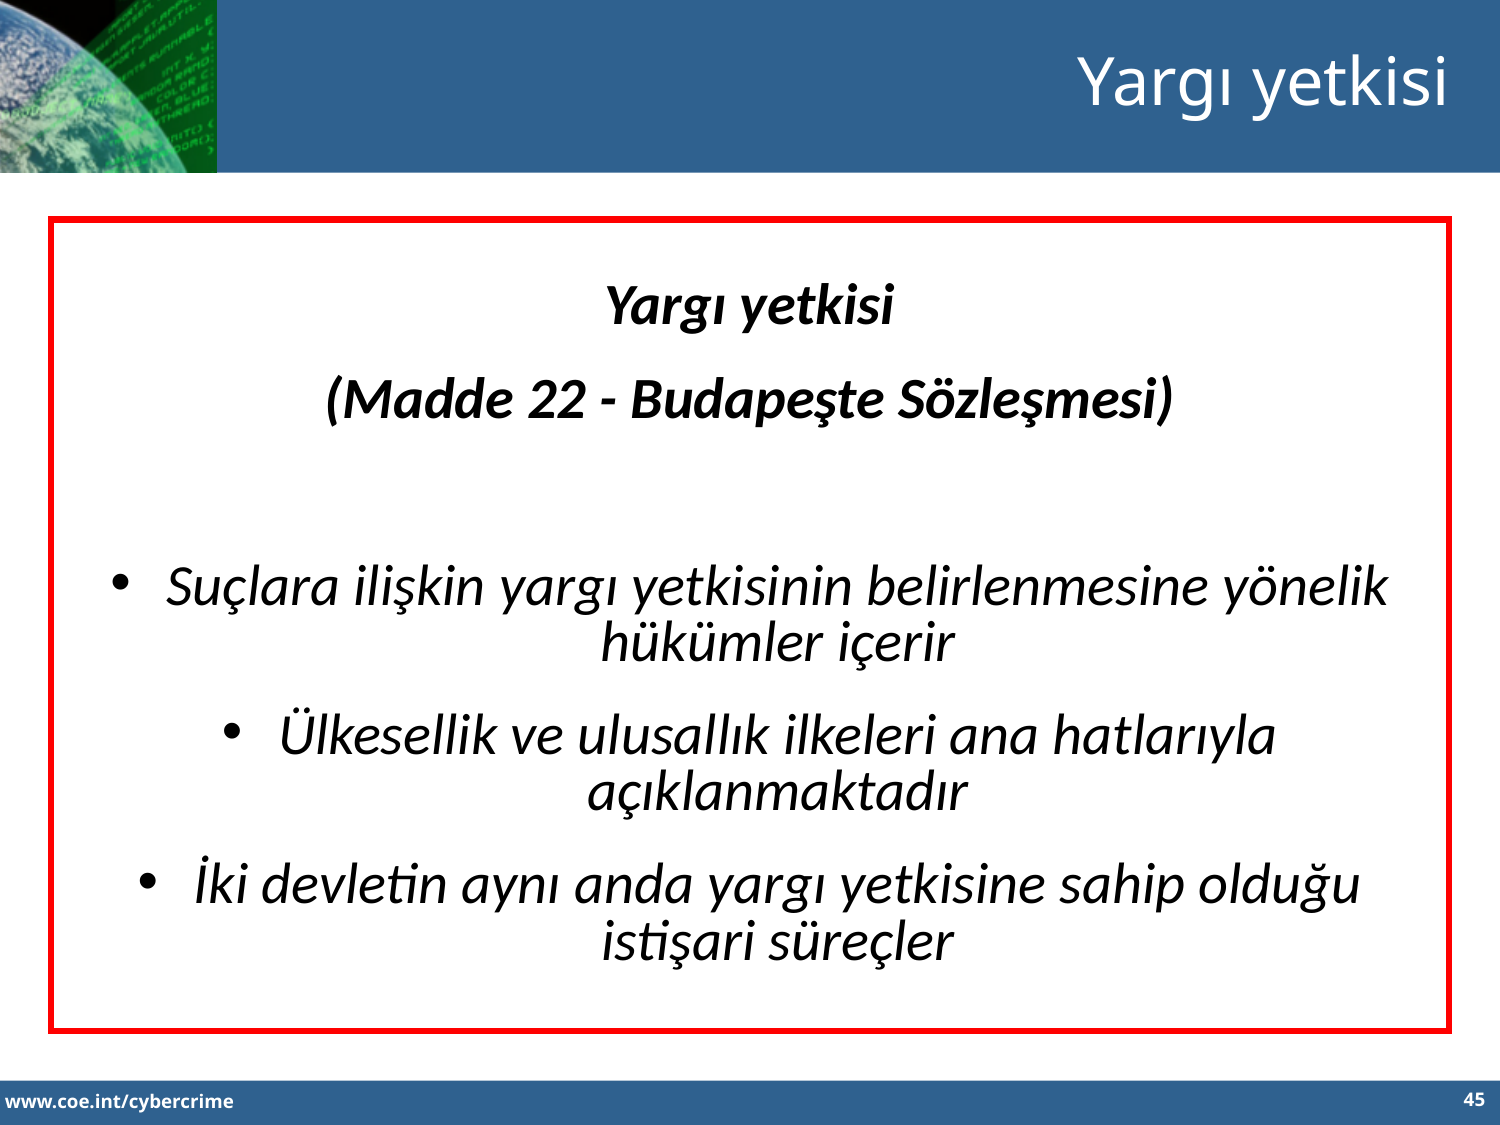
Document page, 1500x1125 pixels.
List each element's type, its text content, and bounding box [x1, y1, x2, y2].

text_box Yargı yetkisi [230, 31, 1483, 126]
text_box Yargı yetkisi (Madde 22 - Budapeşte Sözleşmesi) Suçlara ilişkin yargı yetkisinin belirlenmesine yönelik hükümler içerir Ülkesellik ve ulusallık ilkeleri ana hatlarıyla açıklanmaktadır İki devletin aynı anda yargı yetkisine sahip olduğu istişari süreçler [51, 219, 1449, 1032]
picture [0, 0, 217, 173]
